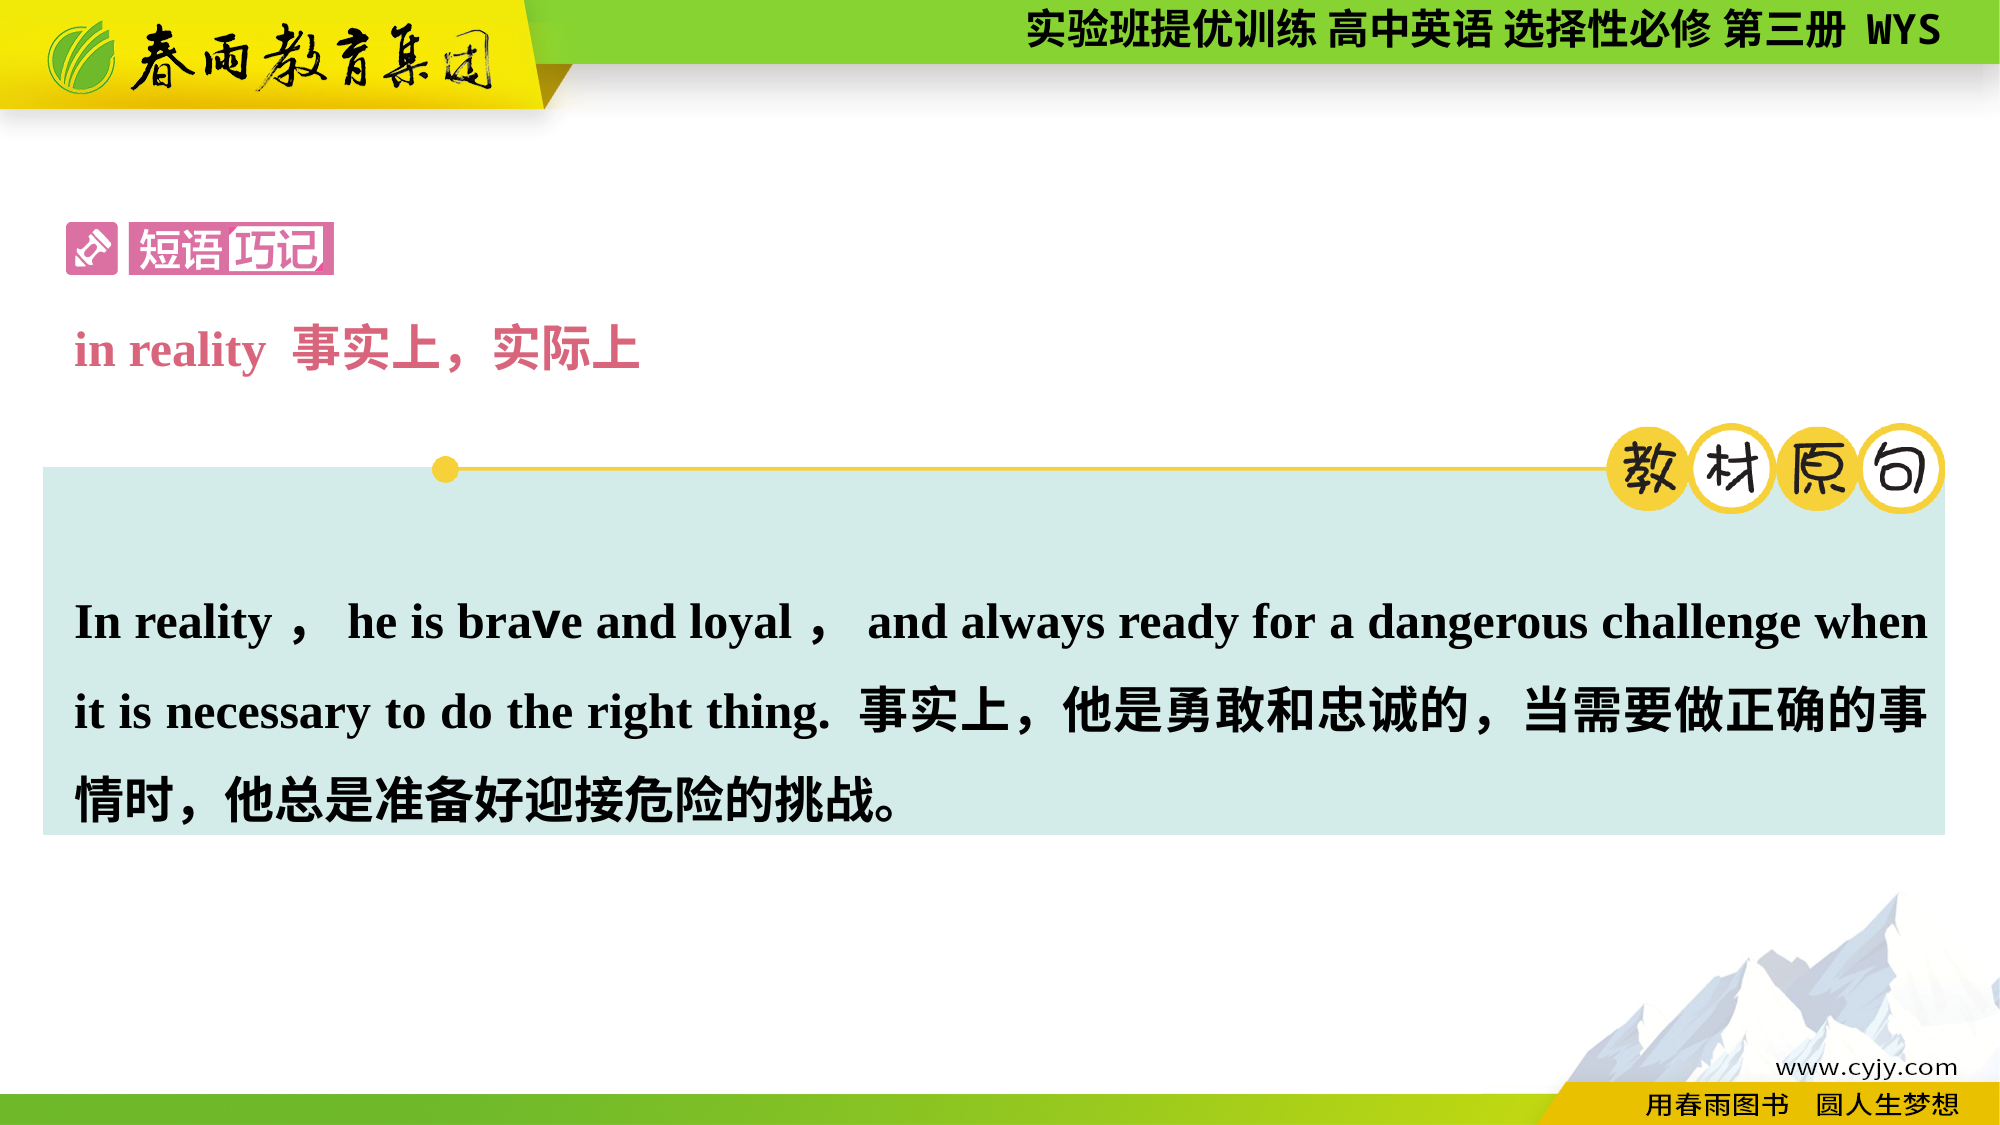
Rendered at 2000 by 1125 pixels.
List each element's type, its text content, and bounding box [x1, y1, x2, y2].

list in reality 事实上，实际上 [59, 279, 1944, 386]
picture [0, 0, 2000, 1125]
